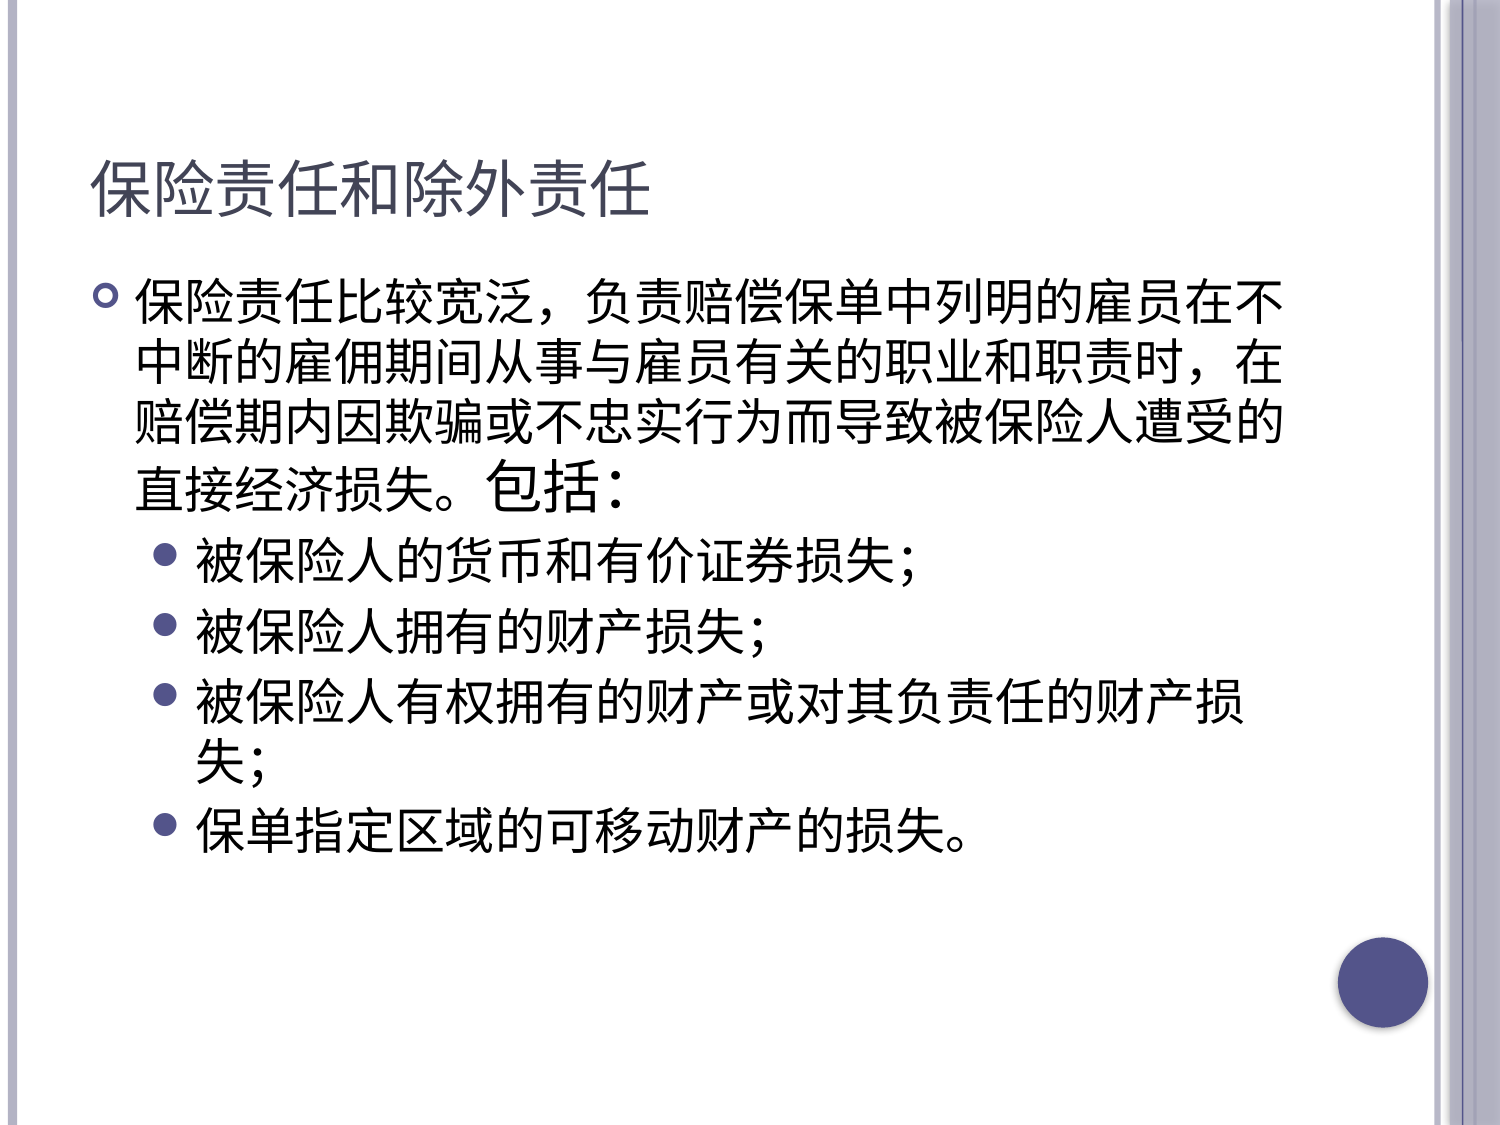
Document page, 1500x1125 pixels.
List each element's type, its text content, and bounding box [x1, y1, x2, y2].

title 保险责任和除外责任 [75, 45, 1300, 233]
list 保险责任比较宽泛，负责赔偿保单中列明的雇员在不中断的雇佣期间从事与雇员有关的职业和职责时，在赔偿期内因欺骗或不忠实行为而导致被保险人遭受的直接经济损失。包括： 被保险人的货币和有价证券损失； 被保险人拥有的财产损失； 被保险人有权拥有的财产或对其负责任的财产损失； 保单指定区域的可移动财产的损失。 [74, 262, 1301, 1063]
